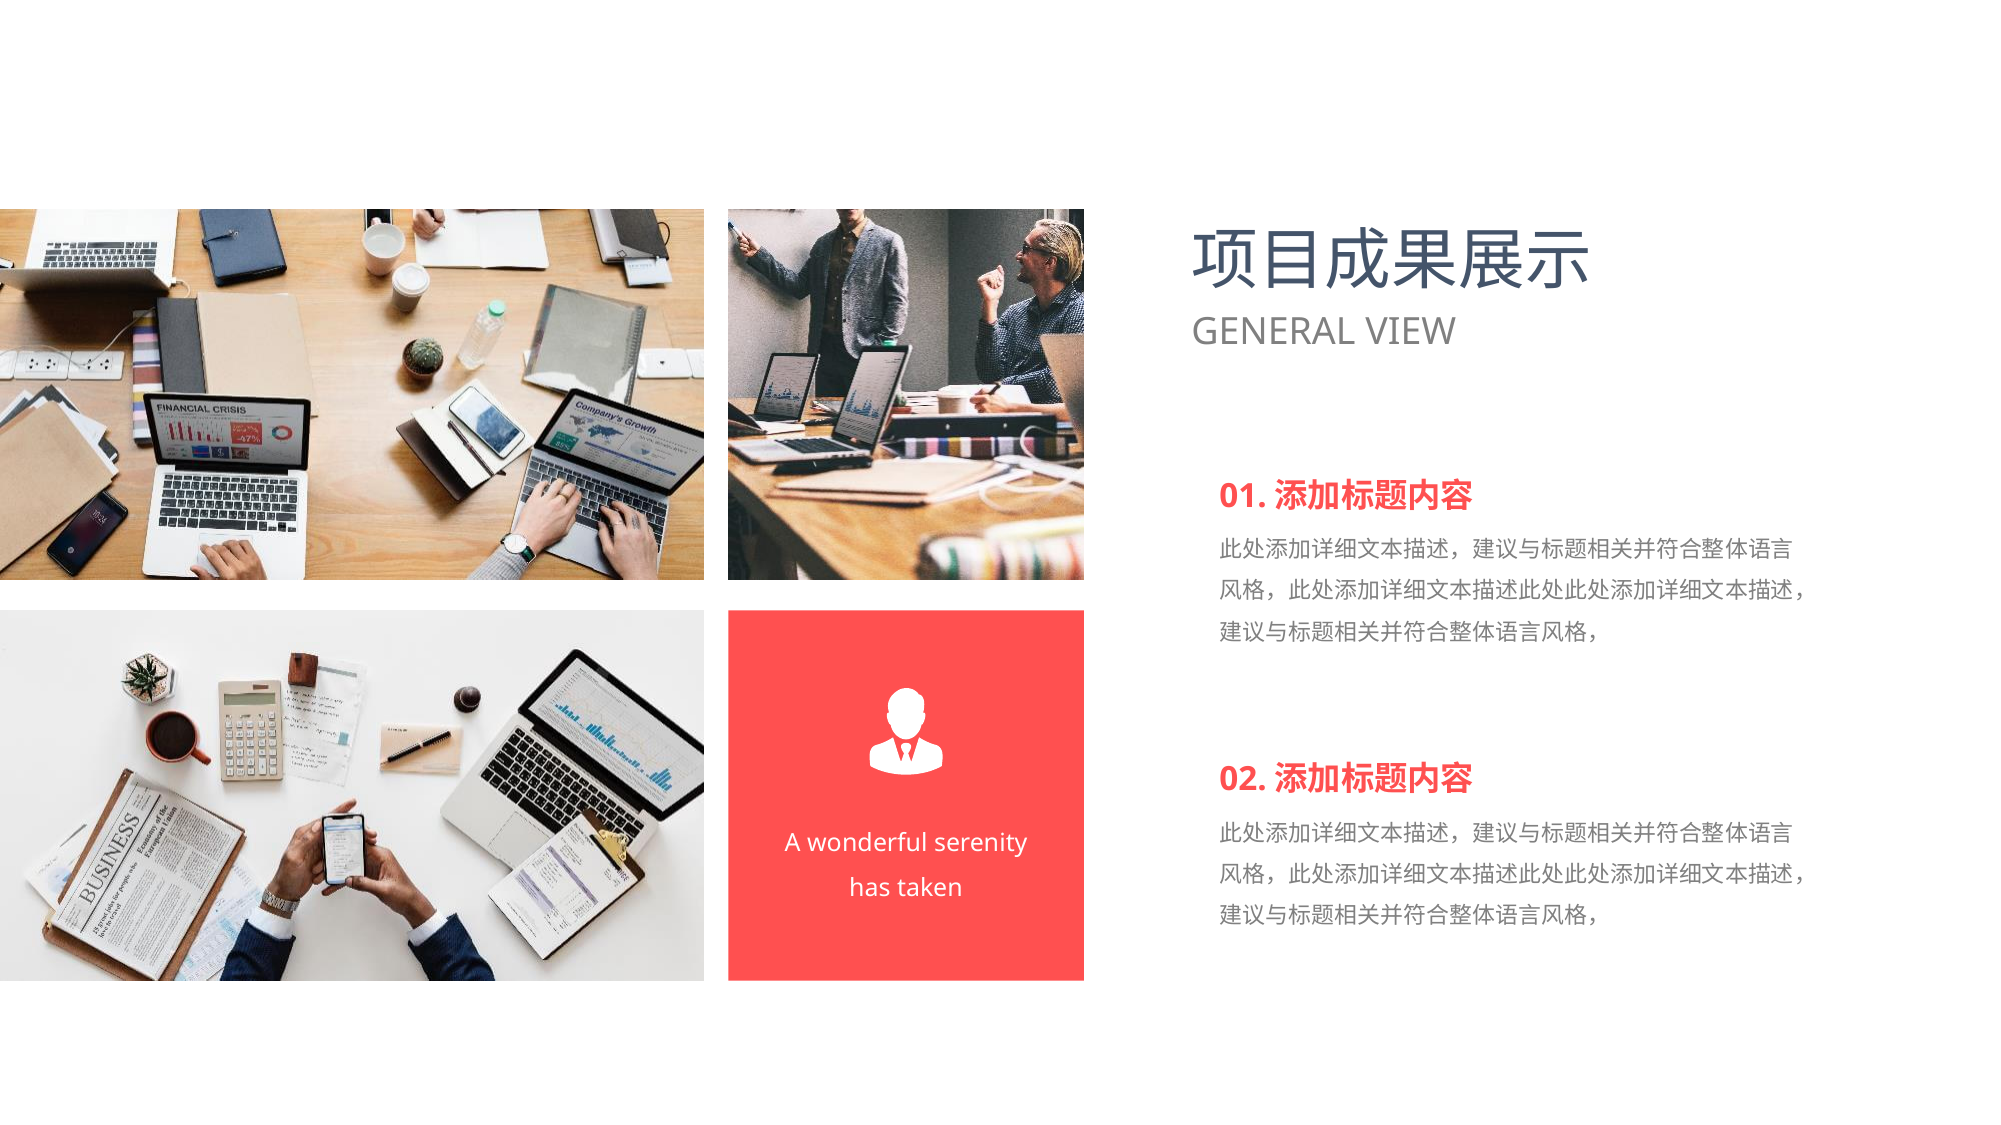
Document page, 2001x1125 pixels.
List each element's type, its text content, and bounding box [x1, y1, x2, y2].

text_box 02.添加标题内容 [1204, 750, 1628, 805]
picture [0, 209, 704, 580]
picture [728, 209, 1084, 580]
text_box 01.添加标题内容 [1204, 466, 1628, 522]
text_box [727, 609, 1085, 982]
text_box 此处添加详细文本描述，建议与标题相关并符合整体语言风格，此处添加详细文本描述此处此处添加详细文本描述，建议与标题相关并符合整体语言风格， [1204, 797, 1830, 936]
picture [0, 610, 704, 981]
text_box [1176, 209, 1656, 361]
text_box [869, 688, 943, 775]
text_box A wonderful serenity has taken [766, 804, 1047, 909]
text_box 此处添加详细文本描述，建议与标题相关并符合整体语言风格，此处添加详细文本描述此处此处添加详细文本描述，建议与标题相关并符合整体语言风格， [1204, 513, 1830, 653]
